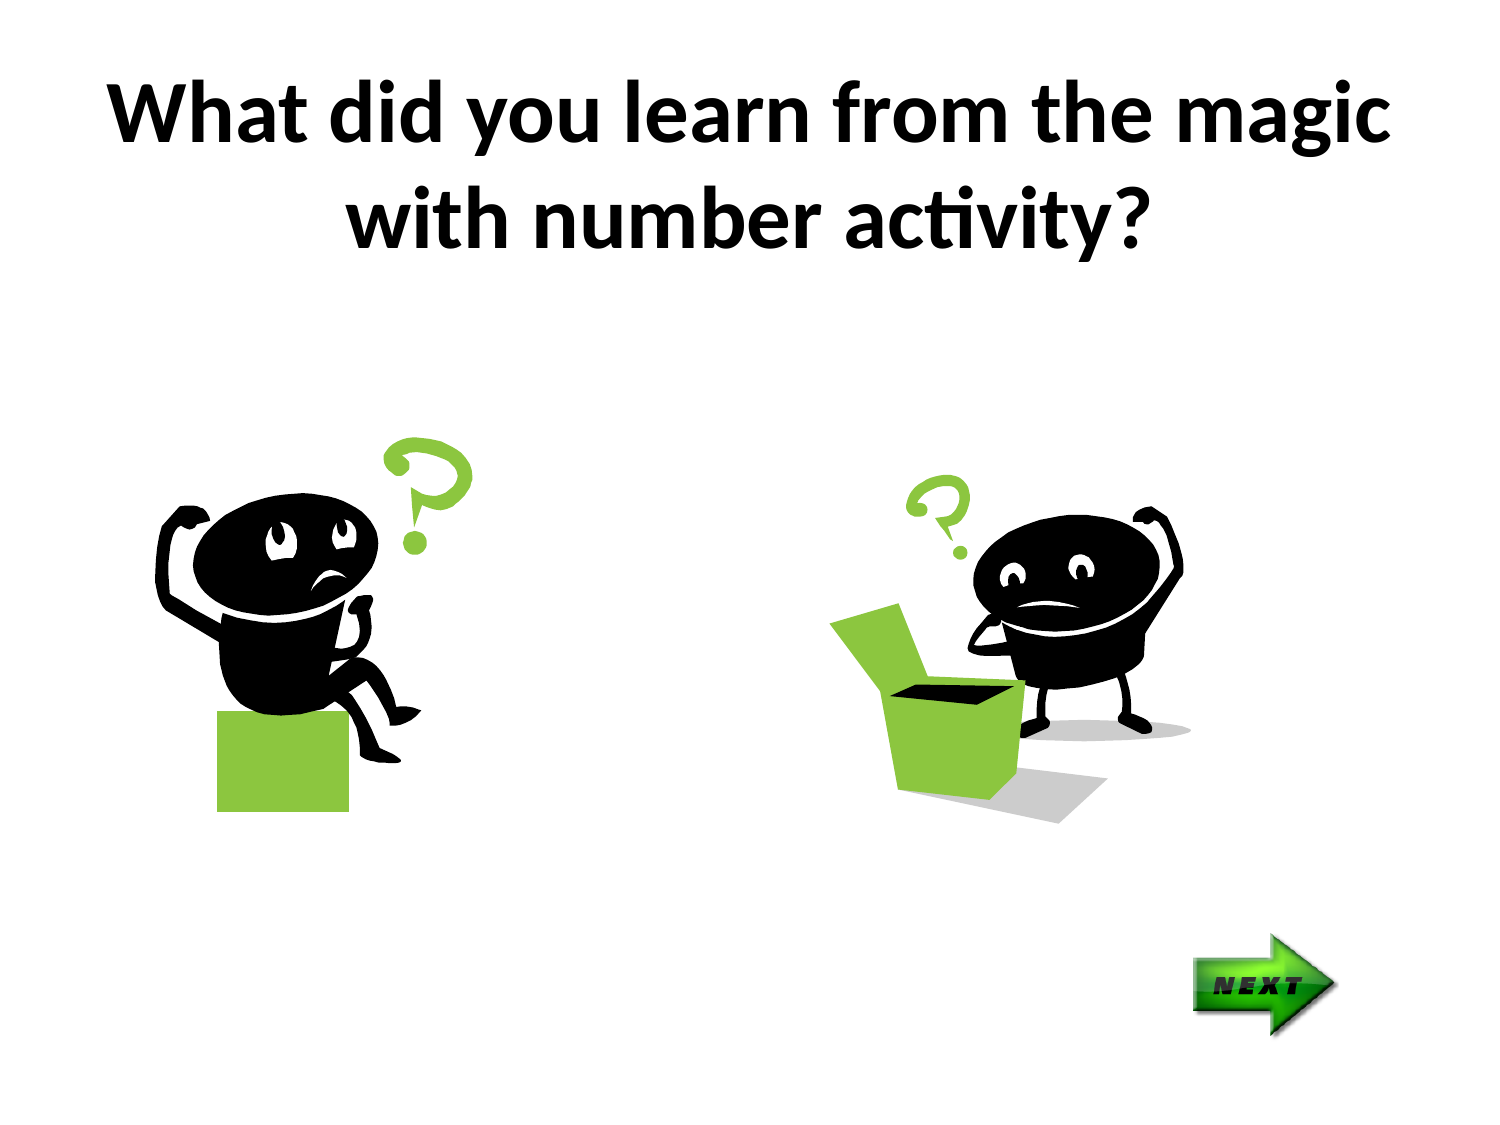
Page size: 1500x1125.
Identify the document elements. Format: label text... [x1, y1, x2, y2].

picture [154, 437, 473, 813]
title What did you learn from the magic with number activity? [75, 45, 1425, 275]
picture [829, 474, 1192, 824]
picture [1187, 912, 1340, 1065]
